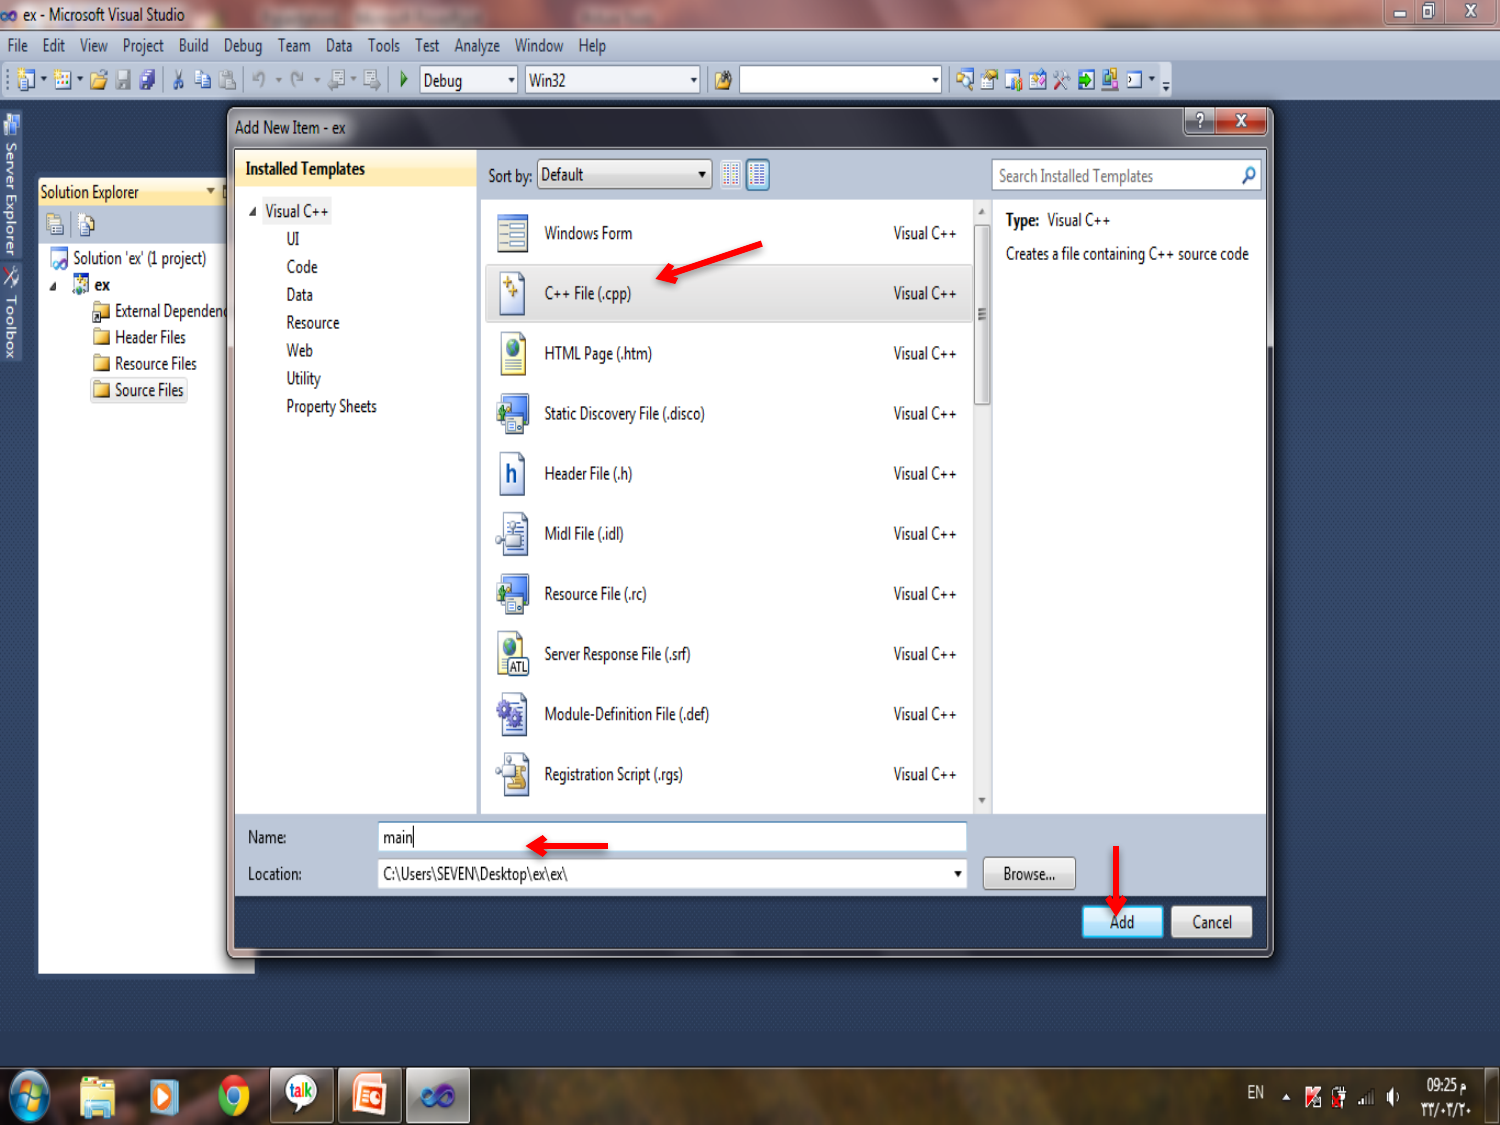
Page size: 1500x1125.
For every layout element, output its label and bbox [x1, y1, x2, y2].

picture [0, 0, 1500, 1125]
text_box [655, 243, 762, 280]
